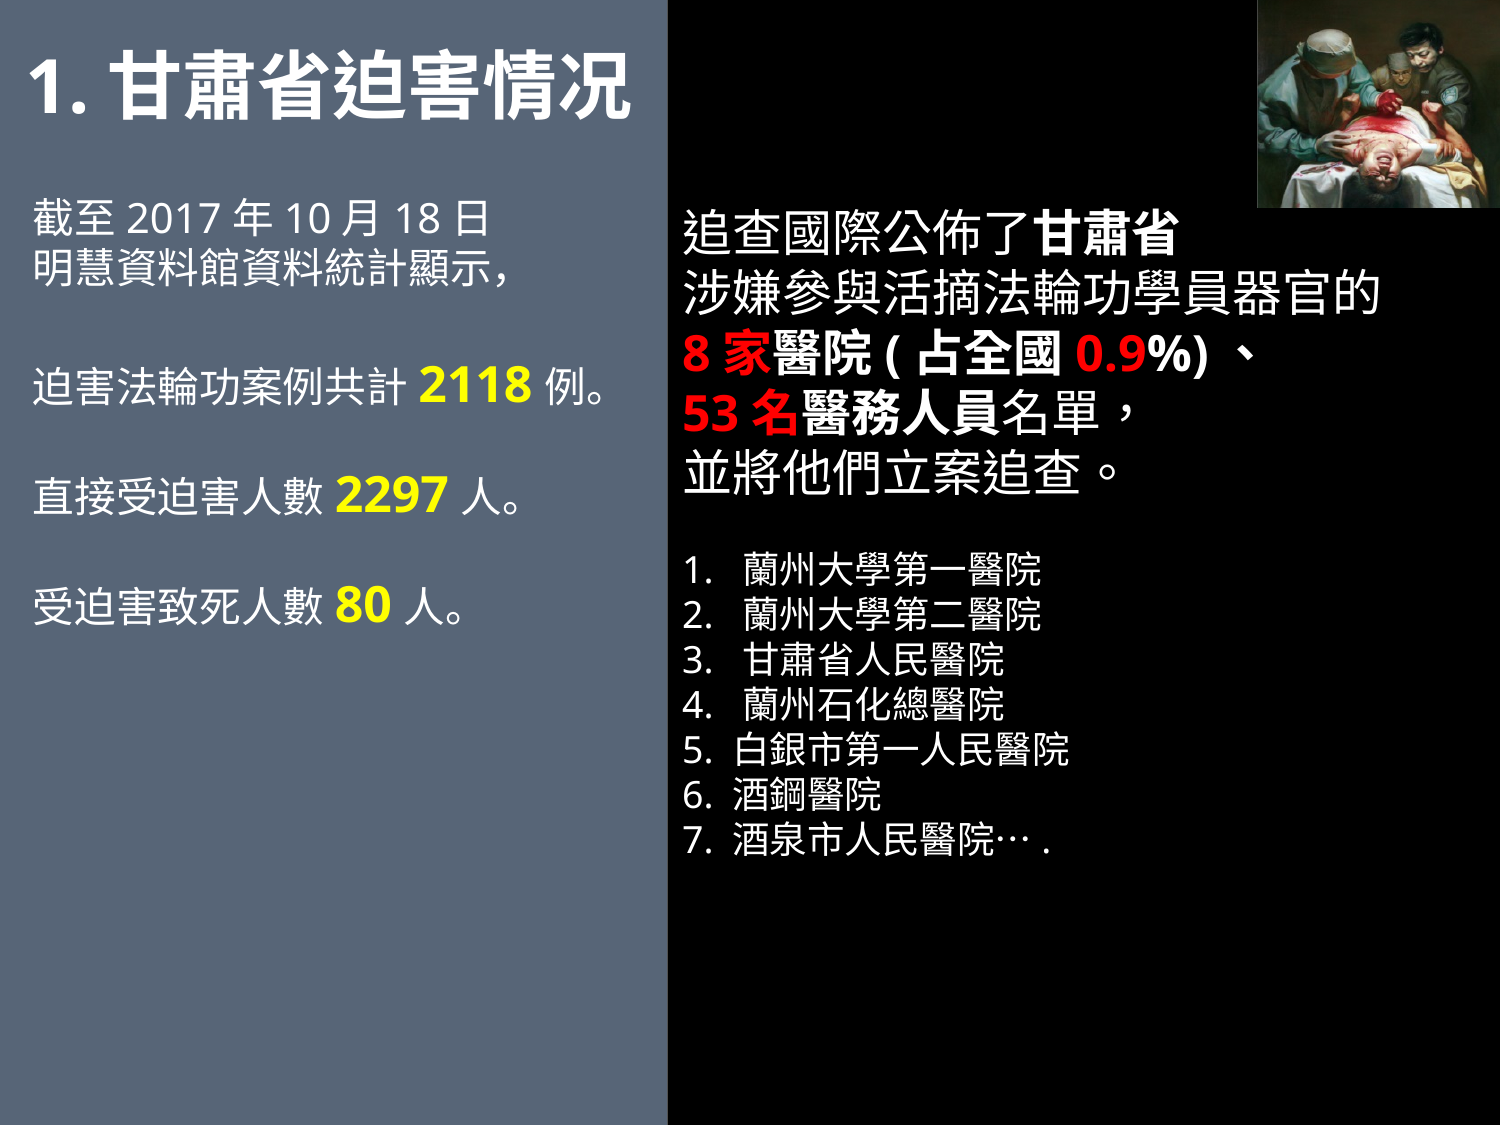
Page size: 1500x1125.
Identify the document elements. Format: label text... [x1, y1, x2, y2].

text_box 追查國際公佈了甘肅省 涉嫌參與活摘法輪功學員器官的 8家醫院(占全國0.9%)、 53名醫務人員名單， 並將他們立案追查。 1. 蘭州大學第一醫院 2. 蘭州大學第二醫院 3. 甘肅省人民醫院 4. 蘭州石化總醫院 5. 白銀市第一人民醫院 6. 酒鋼醫院 7. 酒泉市人民醫院…. [665, 216, 1500, 1125]
text_box [0, 0, 665, 1125]
text_box 截至2017年10月18日 明慧資料館資料統計顯示， 迫害法輪功案例共計2118例。 直接受迫害人數2297人。 受迫害致死人數80人。 [17, 184, 656, 690]
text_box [666, 0, 1500, 209]
text_box 1.甘肅省迫害情况 [10, 30, 648, 136]
